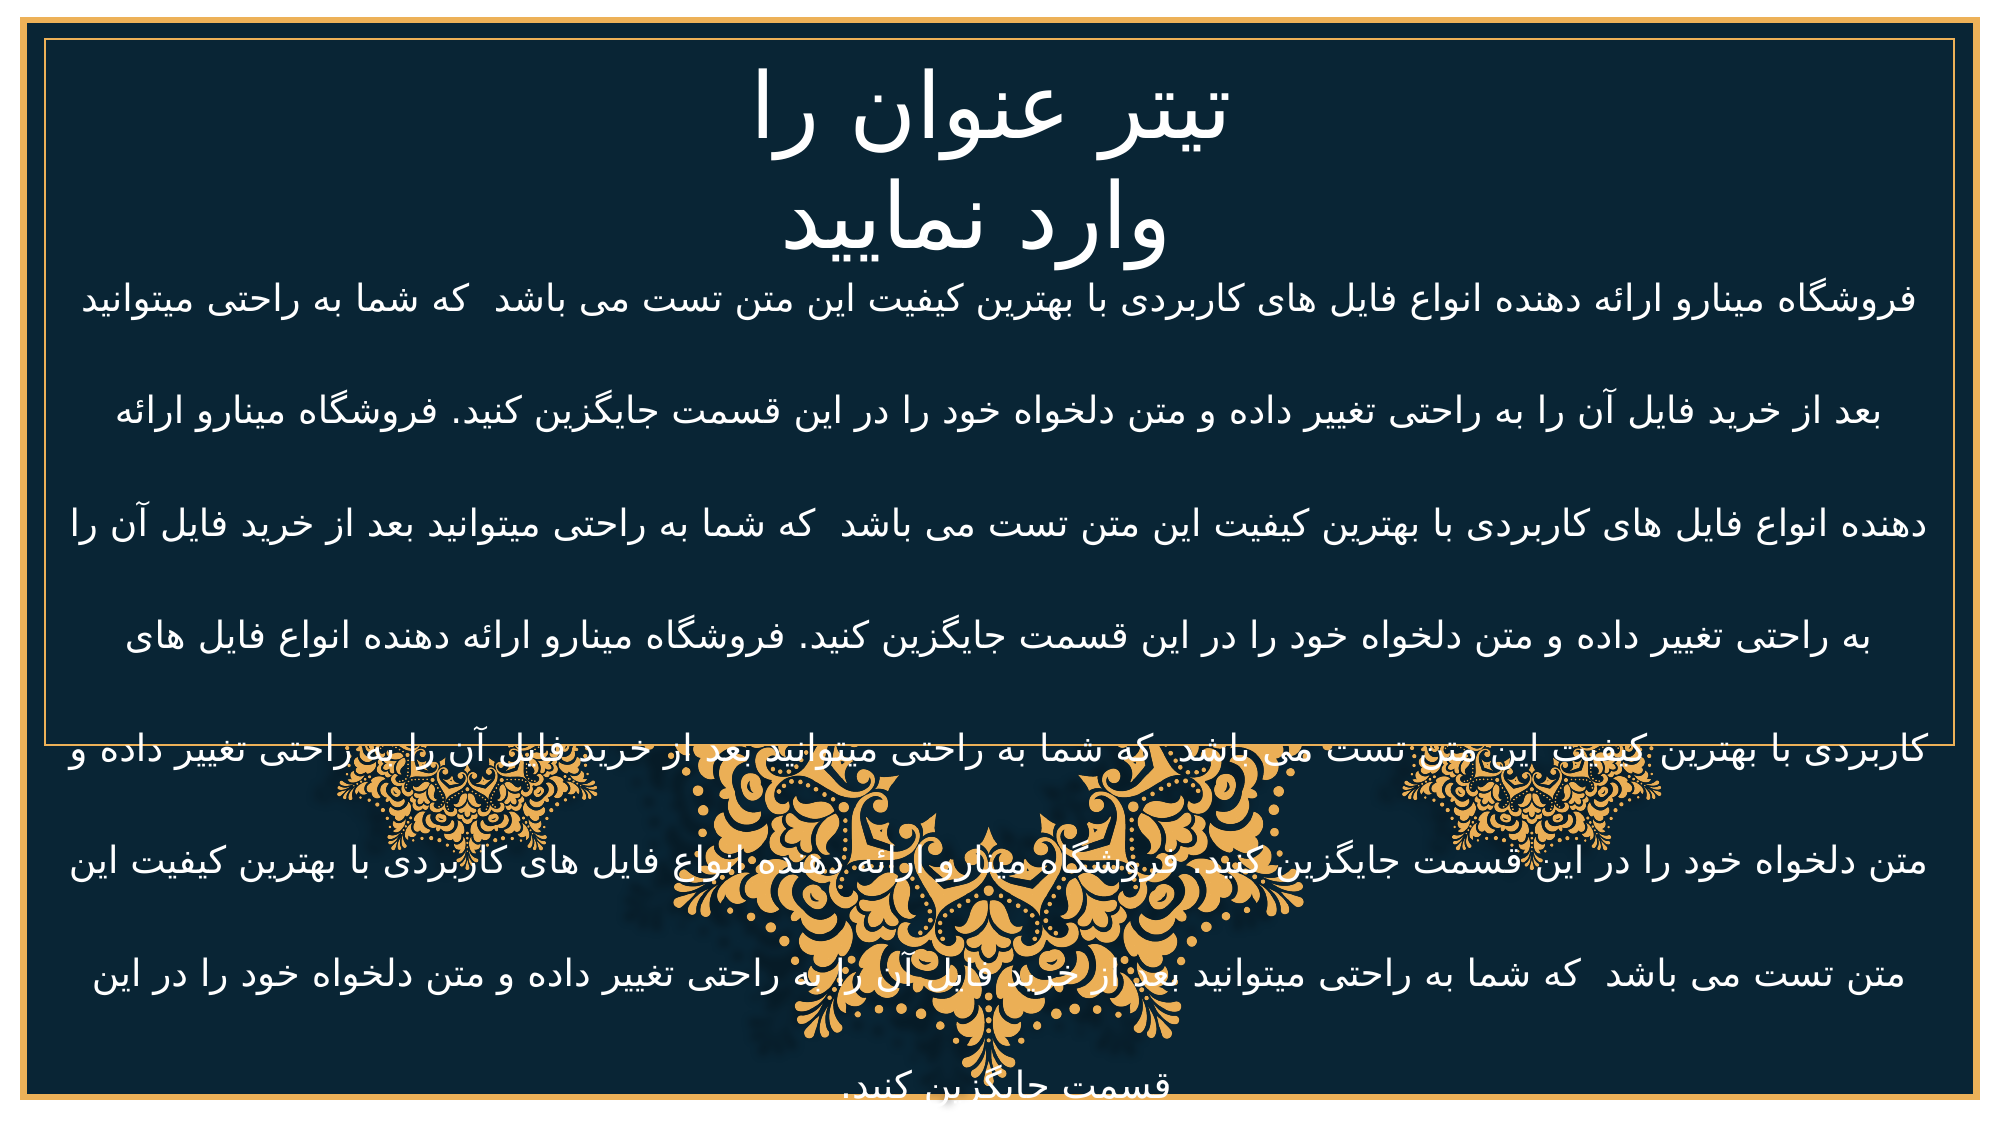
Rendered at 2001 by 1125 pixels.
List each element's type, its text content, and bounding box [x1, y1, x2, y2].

text_box فروشگاه مینارو ارائه دهنده انواع فایل های کاربردی با بهترین کیفیت این متن تست می باشد که شما به راحتی میتوانید بعد از خرید فایل آن را به راحتی تغییر داده و متن دلخواه خود را در این قسمت جایگزین کنید. فروشگاه مینارو ارائه دهنده انواع فایل های کاربردی با بهترین کیفیت این متن تست می باشد که شما به راحتی میتوانید بعد از خرید فایل آن را به راحتی تغییر داده و متن دلخواه خود را در این قسمت جایگزین کنید. فروشگاه مینارو ارائه دهنده انواع فایل های کاربردی با بهترین کیفیت این متن تست می باشد که شما به راحتی میتوانید بعد از خرید فایل آن را به راحتی تغییر داده و متن دلخواه خود را در این قسمت جایگزین کنید. فروشگاه مینارو ارائه دهنده انواع فایل های کاربردی با بهترین کیفیت این متن تست می باشد که شما به راحتی میتوانید بعد از خرید فایل آن را به راحتی تغییر داده و متن دلخواه خود را در این قسمت جایگزین کنید. [1367, 198, 1946, 1114]
text_box [1367, 38, 1955, 746]
text_box فروشگاه مینارو ارائه دهنده انواع فایل های کاربردی با بهترین کیفیت این متن تست می باشد که شما به راحتی میتوانید بعد از خرید فایل آن را به راحتی تغییر داده و متن دلخواه خود را در این قسمت جایگزین کنید. فروشگاه مینارو ارائه دهنده انواع فایل های کاربردی با بهترین کیفیت این متن تست می باشد که شما به راحتی میتوانید بعد از خرید فایل آن را به راحتی تغییر داده و متن دلخواه خود را در این قسمت جایگزین کنید. فروشگاه مینارو ارائه دهنده انواع فایل های کاربردی با بهترین کیفیت این متن تست می باشد که شما به راحتی میتوانید بعد از خرید فایل آن را به راحتی تغییر داده و متن دلخواه خود را در این قسمت جایگزین کنید. فروشگاه مینارو ارائه دهنده انواع فایل های کاربردی با بهترین کیفیت این متن تست می باشد که شما به راحتی میتوانید بعد از خرید فایل آن را به راحتی تغییر داده و متن دلخواه خود را در این قسمت جایگزین کنید. [54, 198, 631, 1114]
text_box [631, 36, 1367, 1125]
text_box [44, 38, 631, 746]
